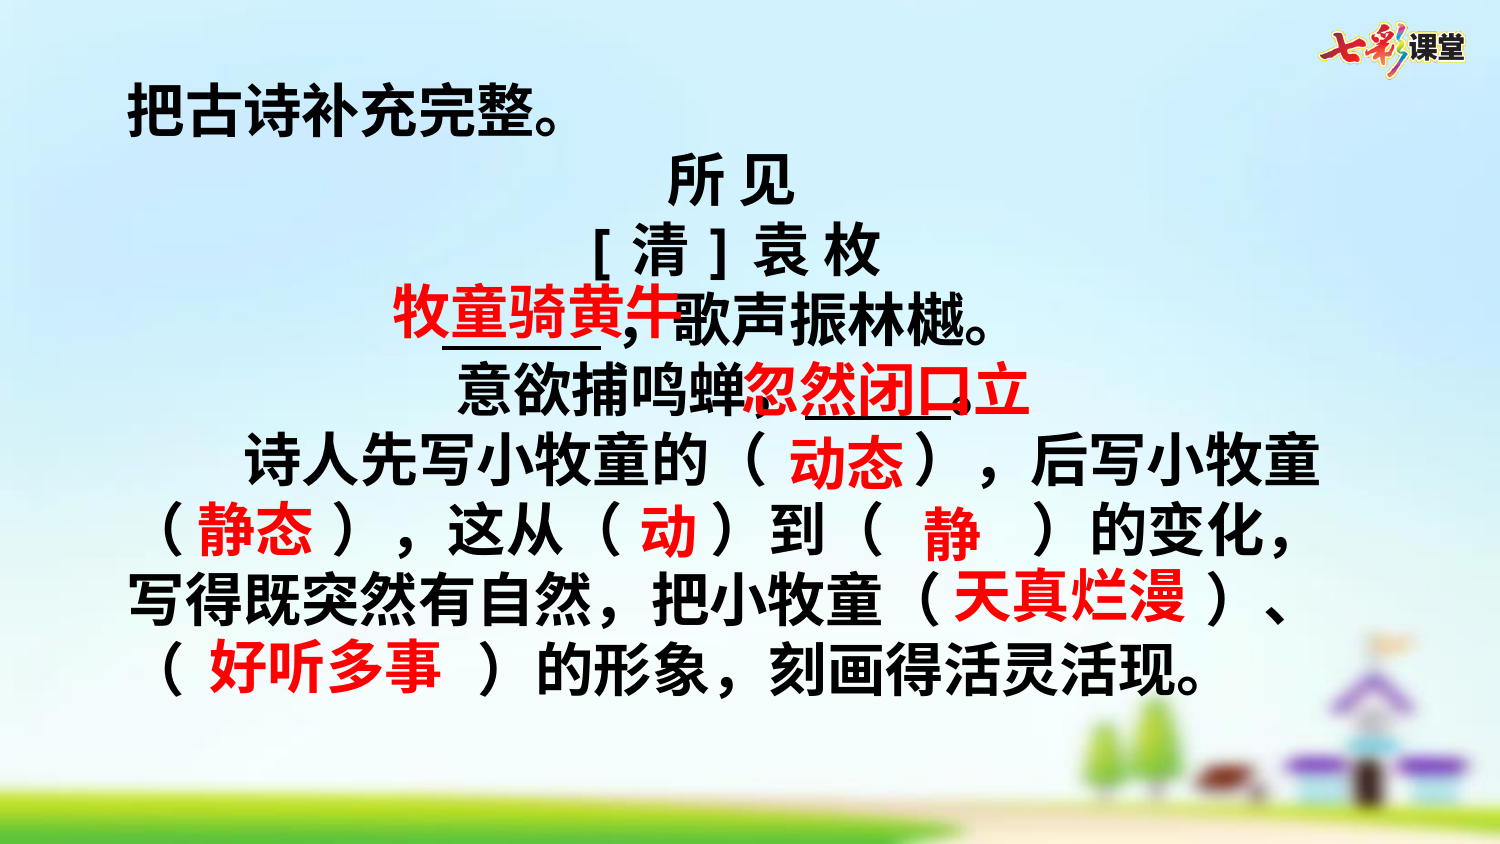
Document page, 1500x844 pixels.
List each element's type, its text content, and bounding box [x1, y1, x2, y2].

text_box 天真烂漫 [938, 551, 1223, 637]
text_box 把古诗补充完整。 所 见 [清]袁 枚 ，歌声振林樾。 意欲捕鸣蝉， 。 诗人先写小牧童的（ ），后写小牧童（ ），这从（ ）到（ ）的变化，写得既突然有自然，把小牧童（ ）、（ ）的形象，刻画得活灵活现。 [112, 66, 1353, 711]
text_box 好听多事 [194, 622, 502, 708]
text_box 静态 [183, 485, 396, 571]
text_box 牧童骑黄牛 [377, 268, 732, 353]
text_box 静 [908, 490, 1015, 576]
text_box 动 [624, 487, 743, 573]
picture [0, 0, 1500, 844]
text_box 忽然闭口立 [726, 346, 1081, 431]
text_box 动态 [773, 419, 987, 505]
